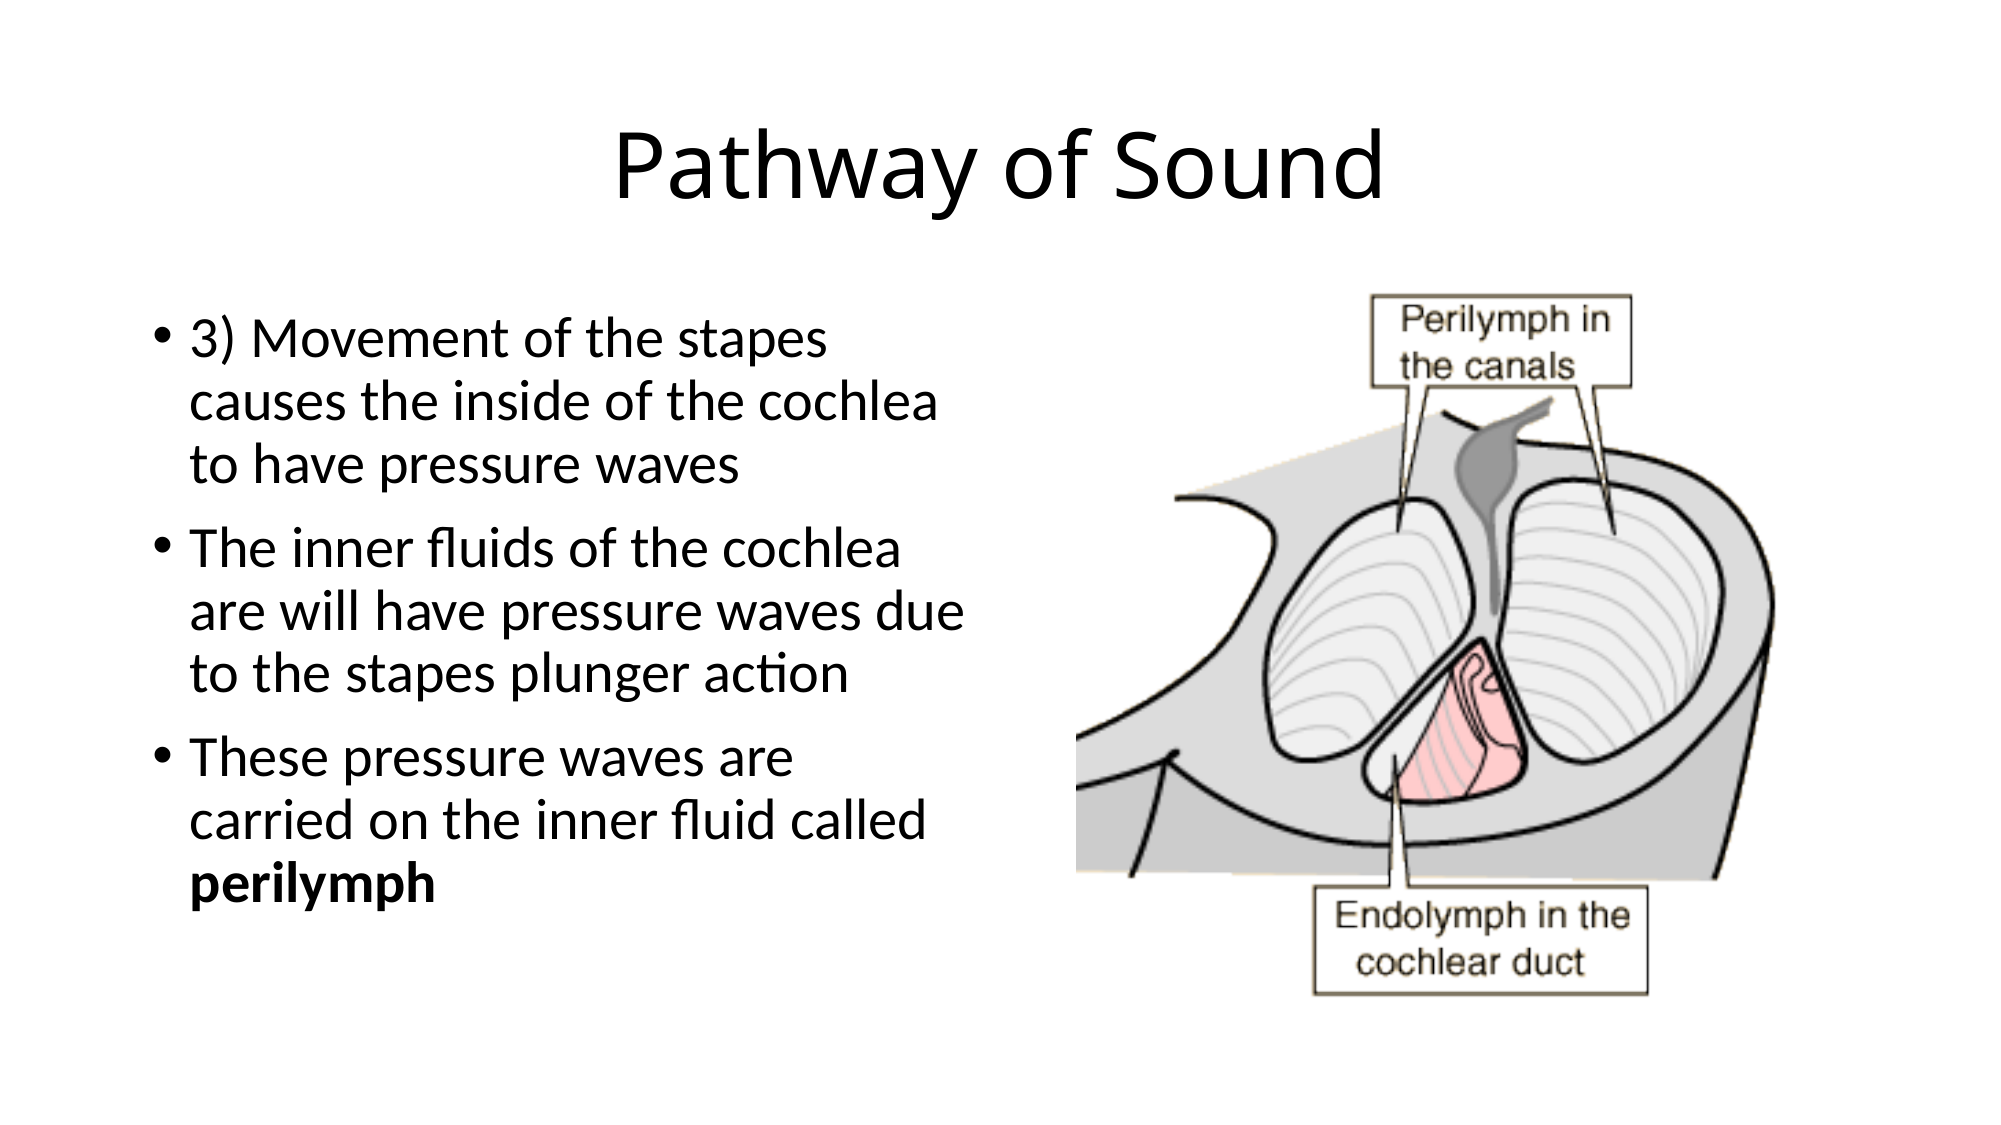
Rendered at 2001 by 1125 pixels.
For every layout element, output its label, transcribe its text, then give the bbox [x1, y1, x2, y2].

picture [1076, 286, 1823, 1014]
title Pathway of Sound [137, 59, 1863, 278]
list 3) Movement of the stapes causes the inside of the cochlea to have pressure waves The inner fluids of the cochlea are will have pressure waves due to the stapes plunger action These pressure waves are carried on the inner fluid called perilymph [137, 299, 988, 1014]
